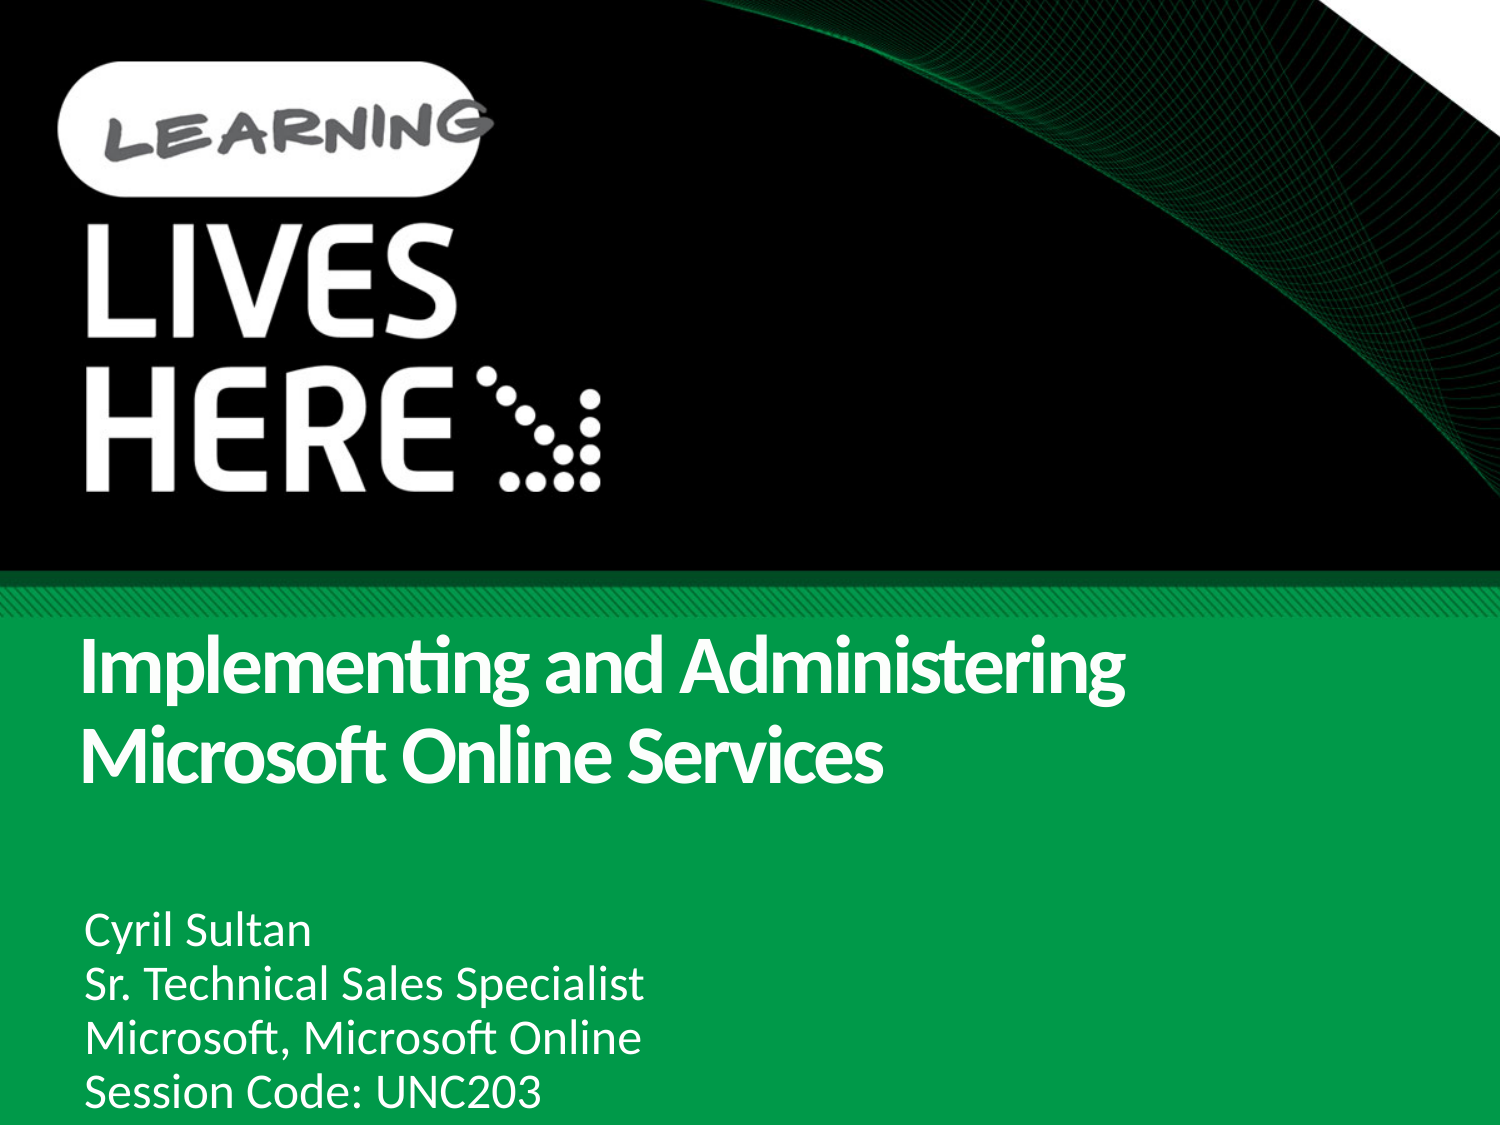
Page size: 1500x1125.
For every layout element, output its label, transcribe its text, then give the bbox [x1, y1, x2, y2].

title Implementing and Administering Microsoft Online Services [78, 621, 1378, 893]
subtitle Cyril Sultan Sr. Technical Sales Specialist Microsoft, Microsoft Online Session Code: UNC203 [84, 903, 710, 1125]
picture [0, 0, 1500, 1125]
